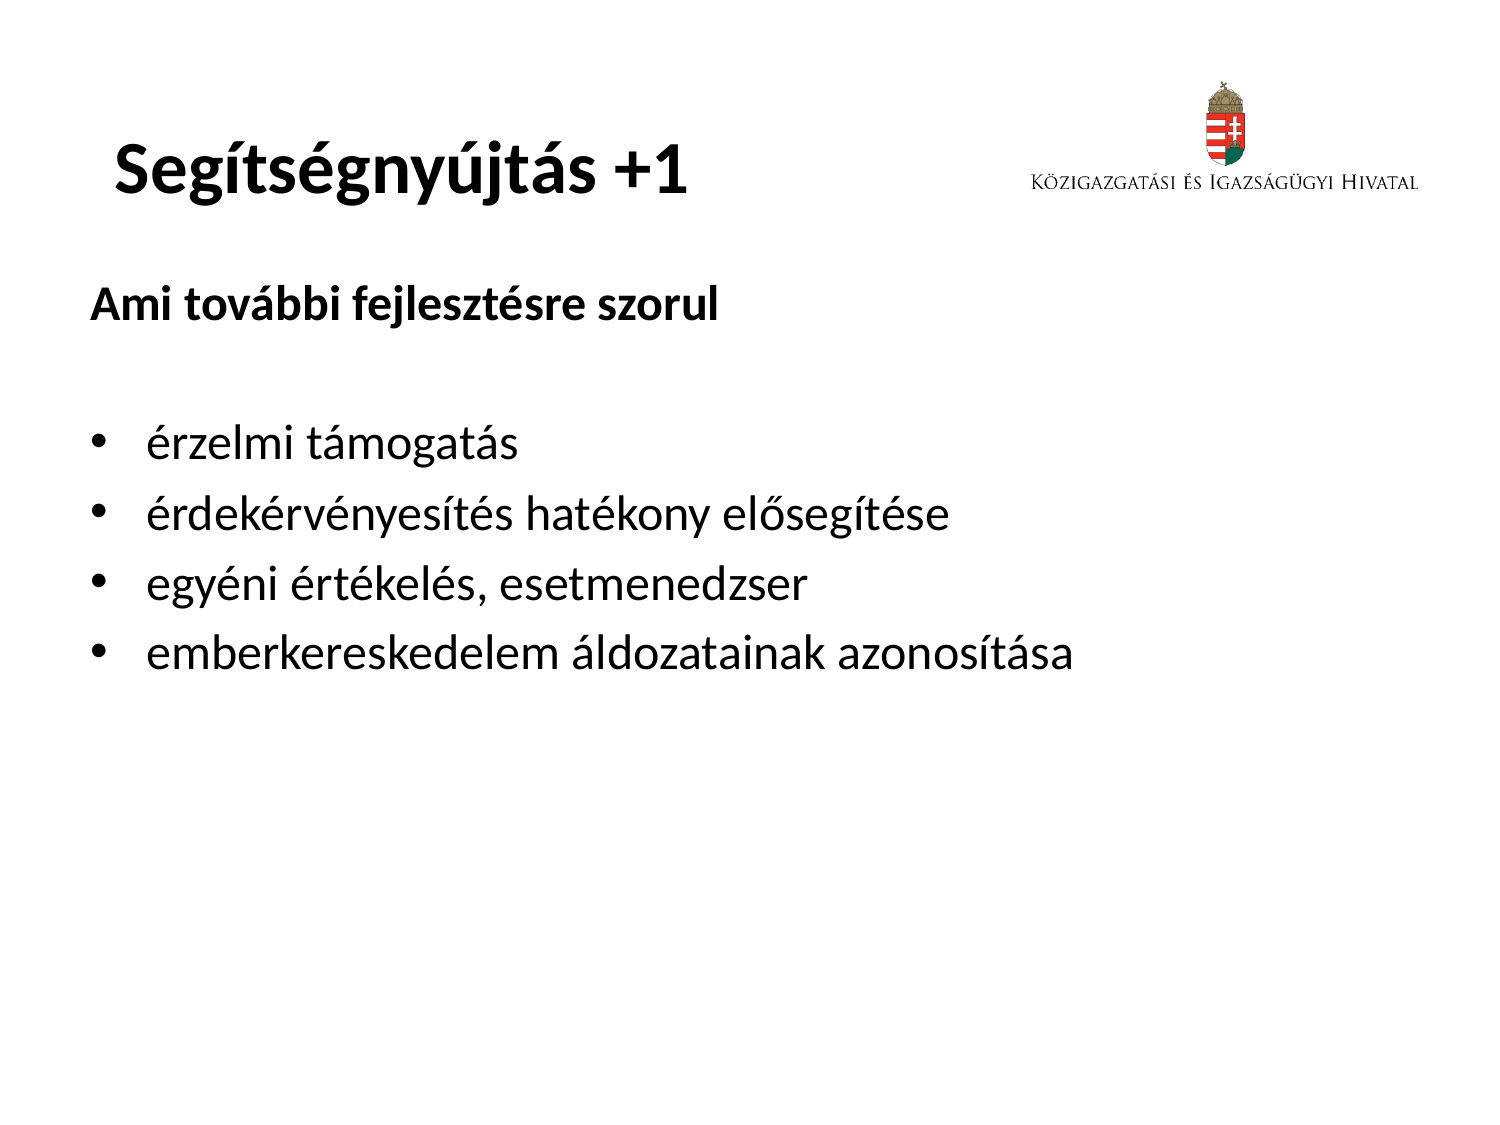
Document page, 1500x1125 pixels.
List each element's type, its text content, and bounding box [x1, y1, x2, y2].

text_box Segítségnyújtás +1 [99, 70, 1450, 258]
list Ami további fejlesztésre szorul érzelmi támogatás érdekérvényesítés hatékony elősegítése egyéni értékelés, esetmenedzser emberkereskedelem áldozatainak azonosítása [75, 262, 1425, 1005]
picture [1031, 81, 1418, 189]
